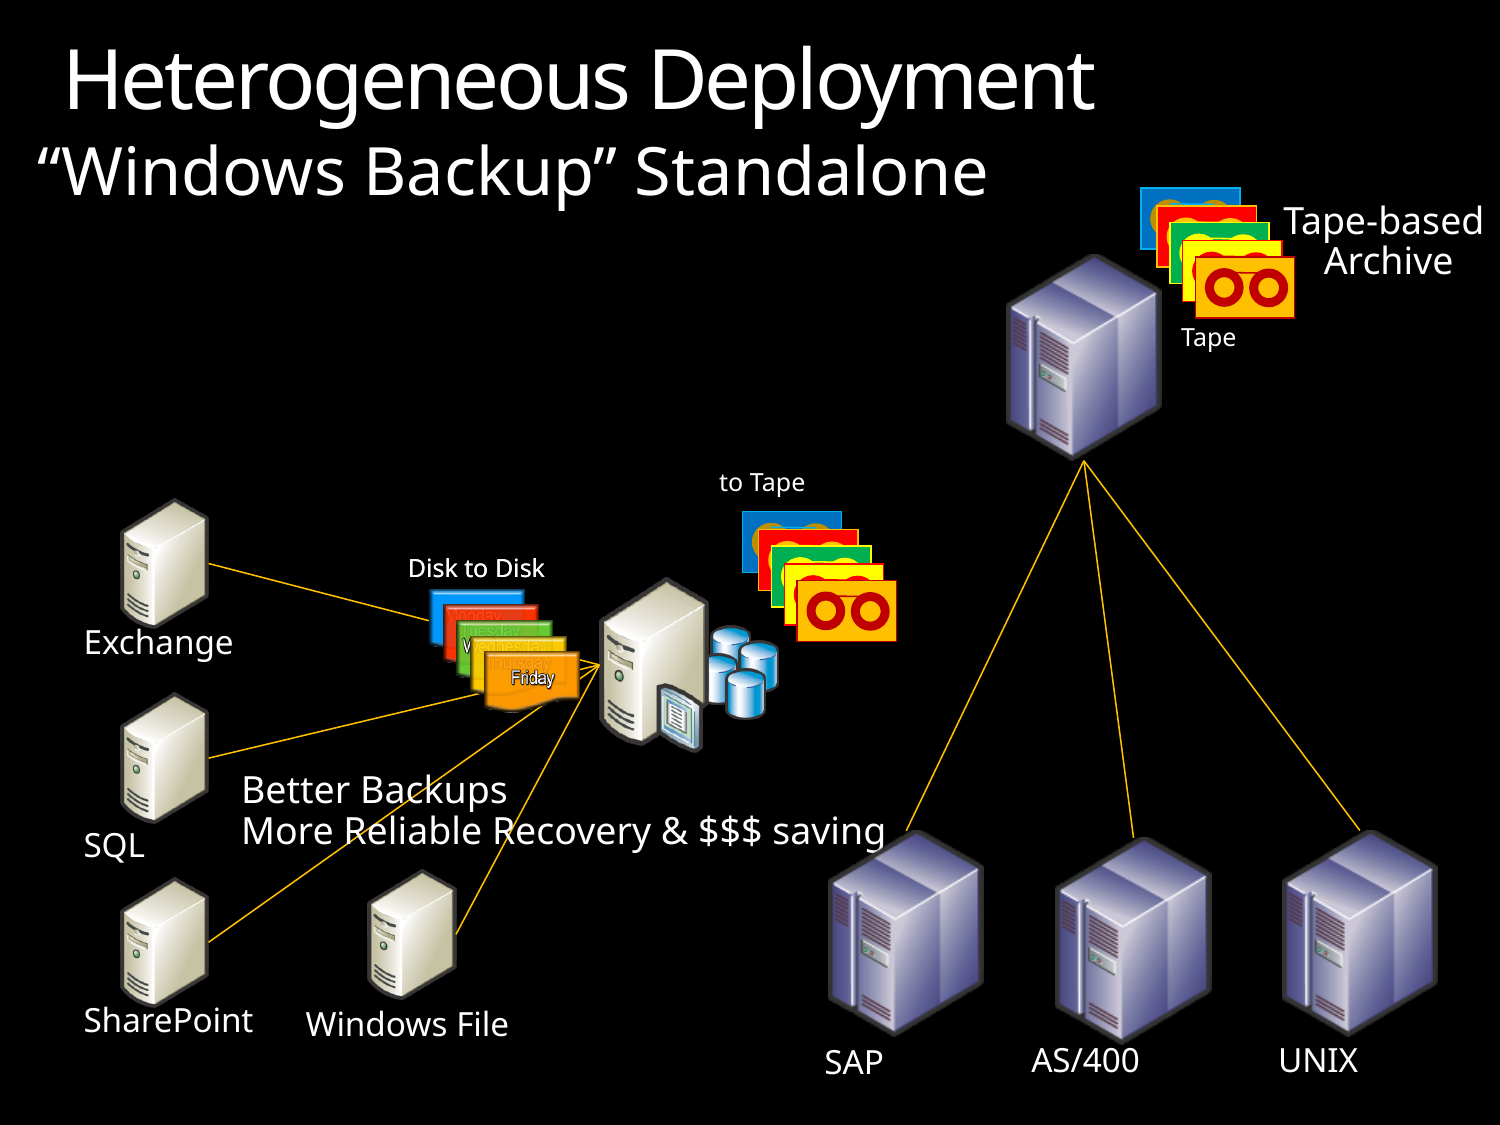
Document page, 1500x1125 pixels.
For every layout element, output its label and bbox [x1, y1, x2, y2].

text_box [68, 133, 1500, 1090]
title [62, 37, 1438, 137]
list [37, 137, 232, 460]
